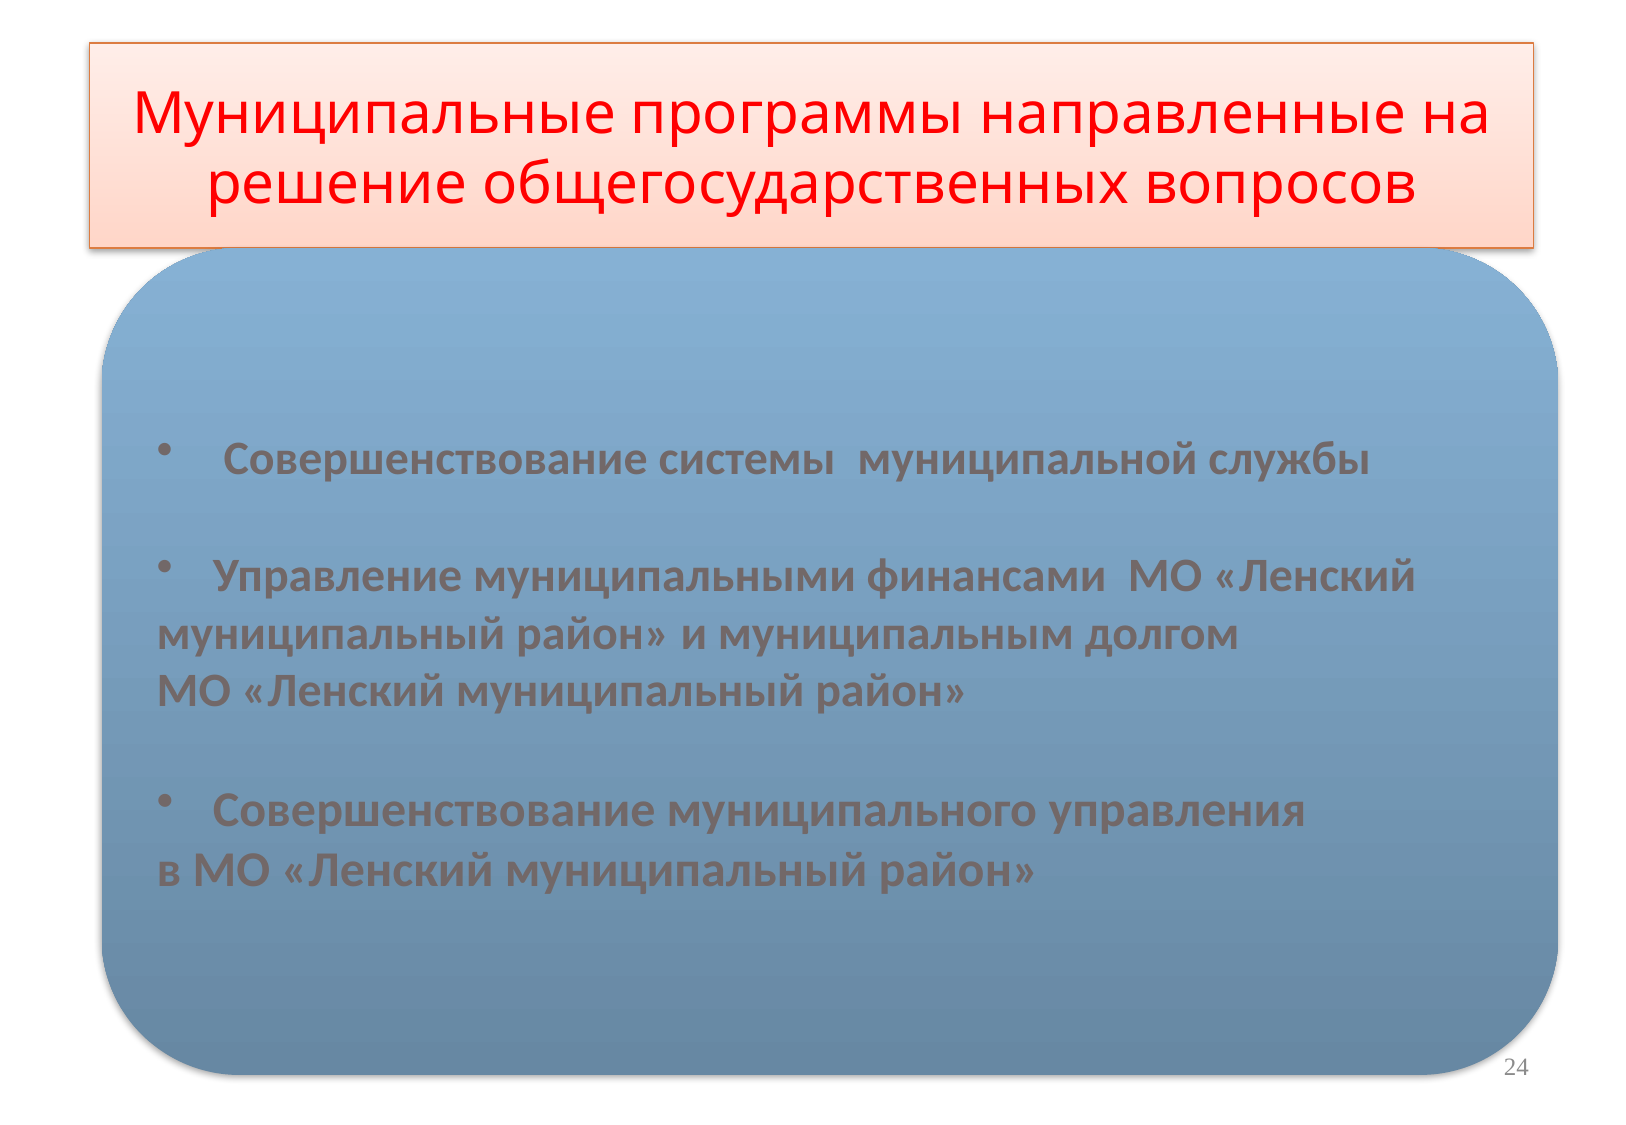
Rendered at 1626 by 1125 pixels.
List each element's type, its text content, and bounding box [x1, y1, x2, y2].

text_box [1164, 1024, 1544, 1100]
text_box Совершенствование системы муниципальной службы Управление муниципальными финансами МО «Ленский муниципальный район» и муниципальным долгом МО «Ленский муниципальный район» Совершенствование муниципального управления в МО «Ленский муниципальный район» [101, 247, 1559, 1075]
title Муниципальные программы направленные на решение общегосударственных вопросов [89, 42, 1534, 249]
